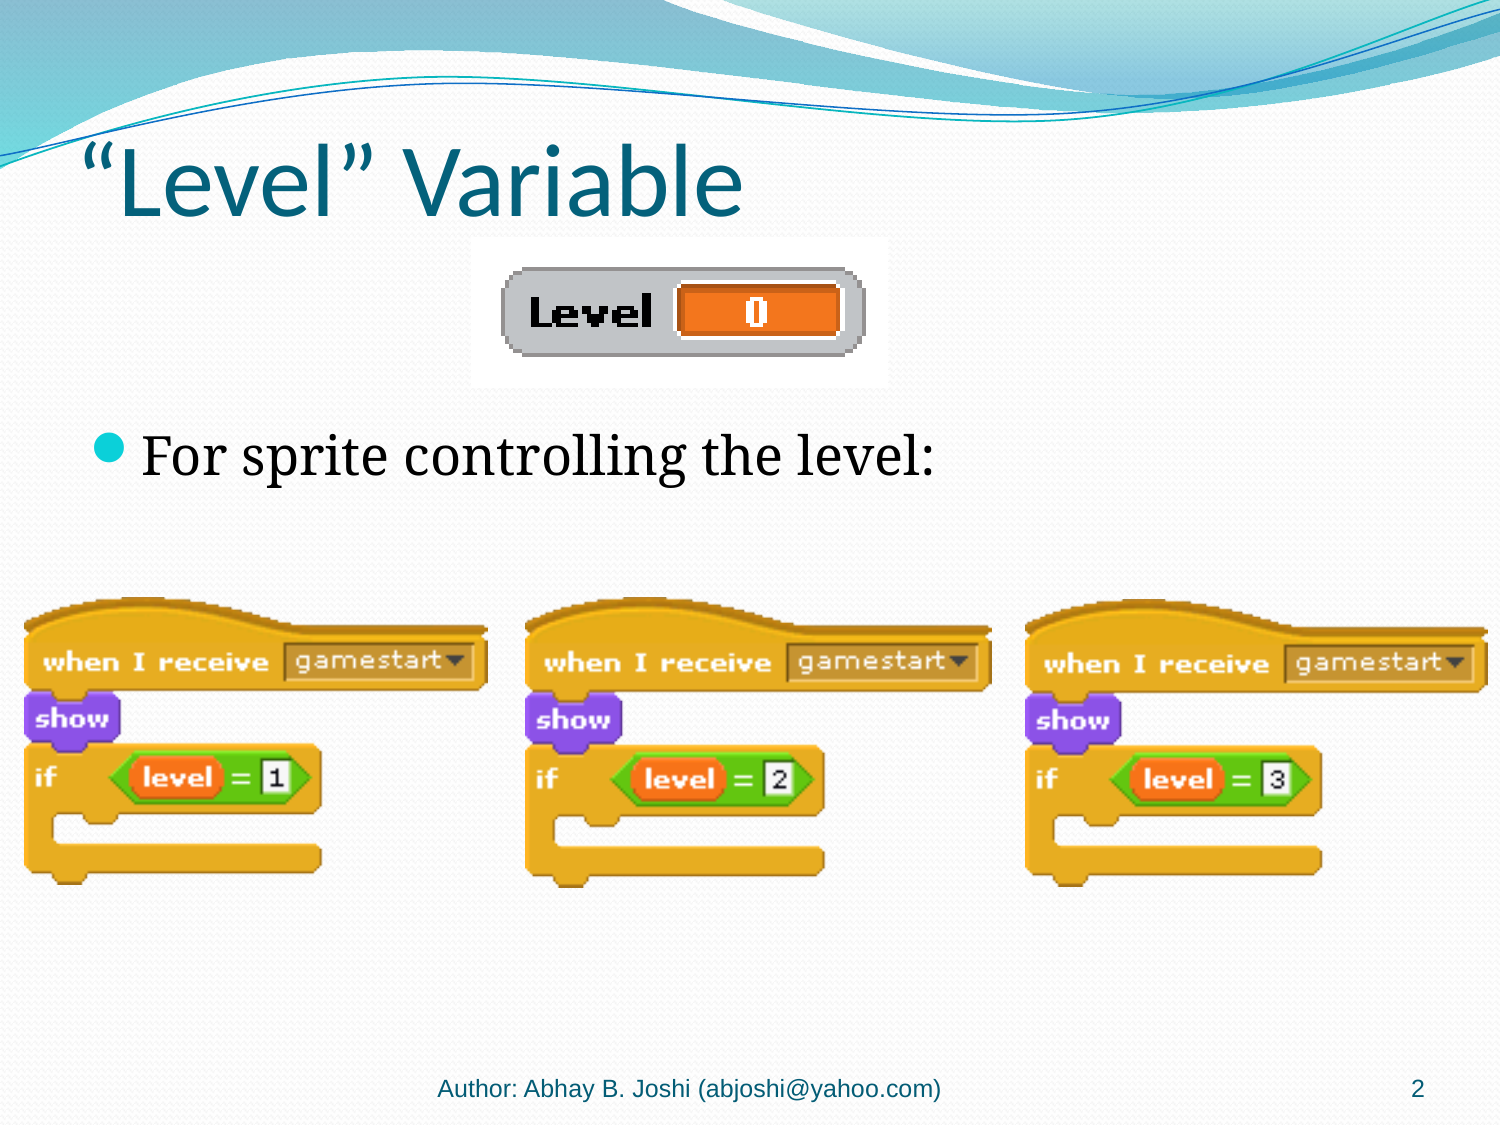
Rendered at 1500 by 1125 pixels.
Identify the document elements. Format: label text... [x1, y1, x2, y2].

picture [471, 237, 888, 388]
title “Level” Variable [75, 50, 1425, 238]
picture [24, 596, 488, 886]
picture [1024, 599, 1488, 888]
list For sprite controlling the level: [75, 262, 1425, 1038]
slide_number 2 [1299, 1042, 1425, 1103]
picture [524, 596, 992, 888]
footer Author: Abhay B. Joshi (abjoshi@yahoo.com) [437, 1042, 988, 1103]
